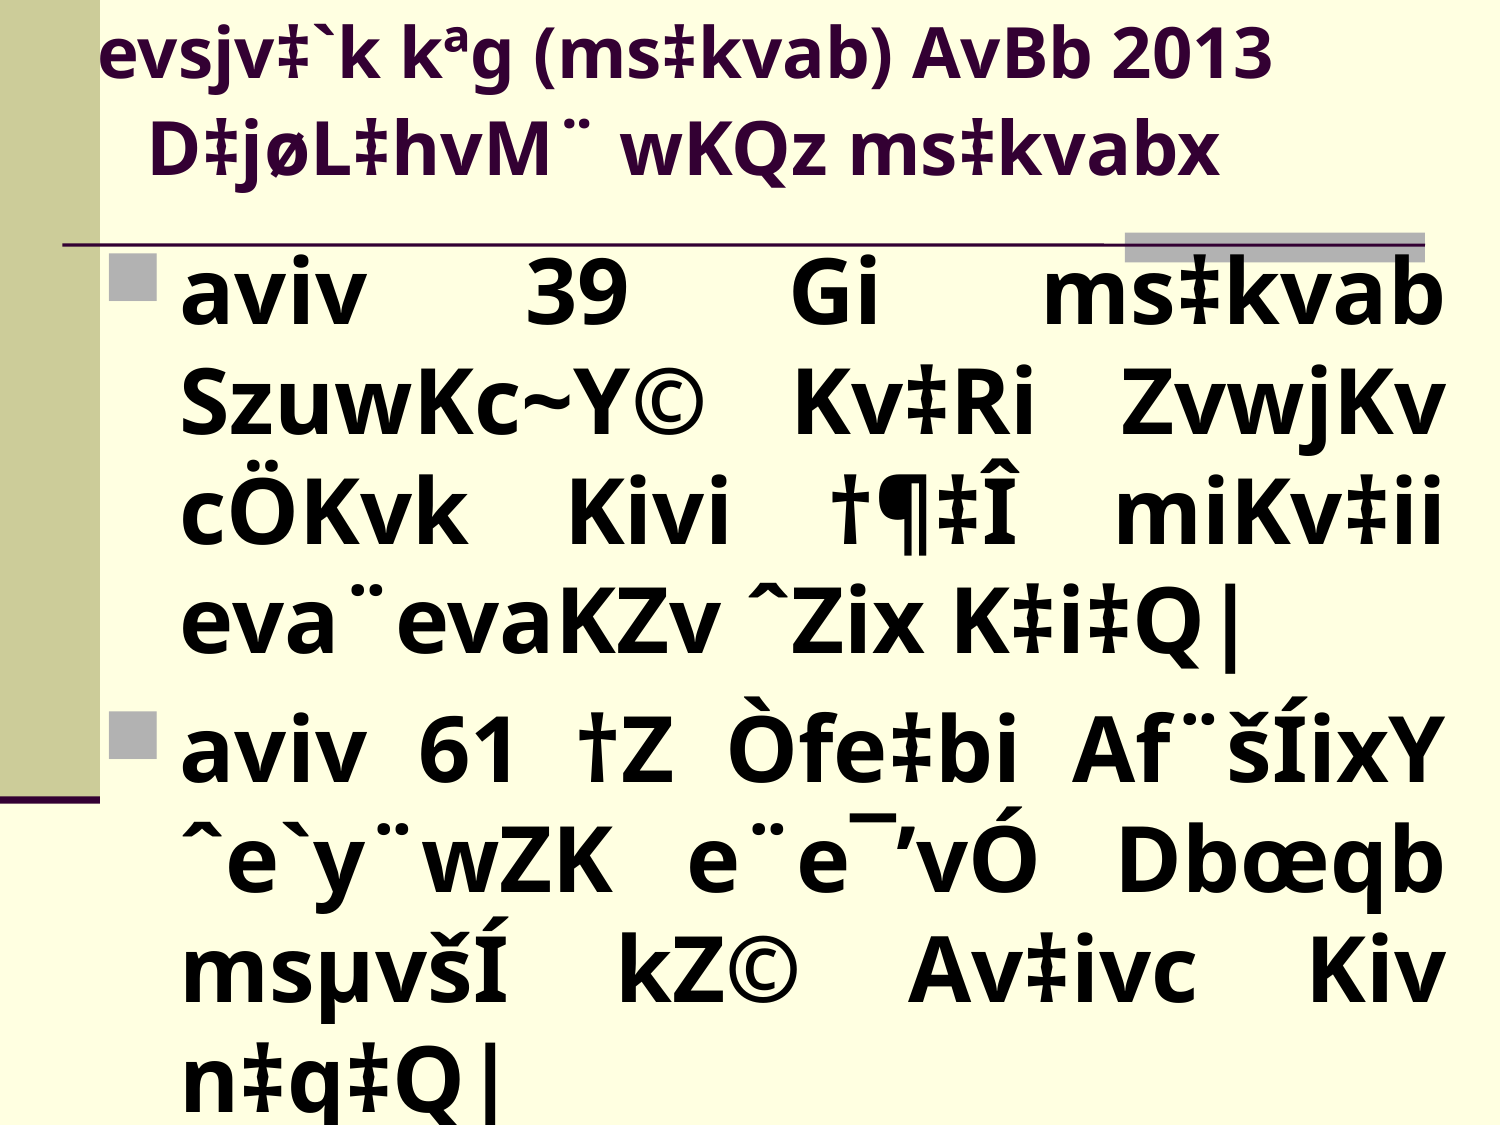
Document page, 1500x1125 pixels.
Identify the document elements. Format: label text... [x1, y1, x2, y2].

list aviv 39 Gi ms‡kvab SzuwKc~Y© Kv‡Ri ZvwjKv cÖKvk Kivi †¶‡Î miKv‡ii eva¨evaKZv ˆZix K‡i‡Q| aviv 61 †Z Òfe‡bi Af¨šÍixY ˆe`y¨wZK e¨e¯’vÓ Dbœqb msµvšÍ kZ© Av‡ivc Kiv n‡q‡Q| [87, 224, 1463, 1051]
title evsjv‡`k kªg (ms‡kvab) AvBb 2013 D‡jøL‡hvM¨ wKQz ms‡kvabx [37, 49, 1353, 201]
